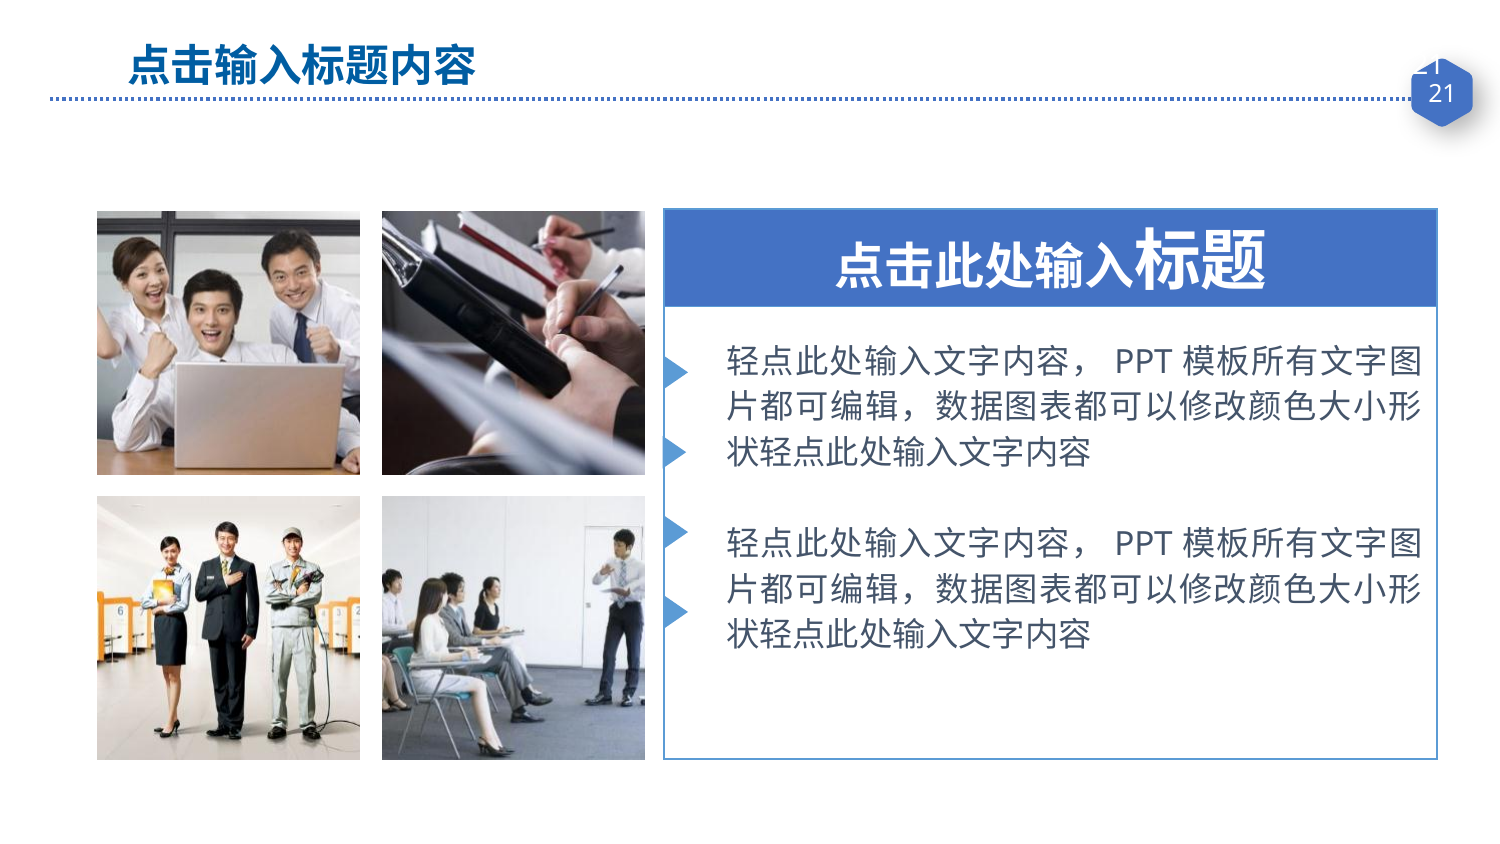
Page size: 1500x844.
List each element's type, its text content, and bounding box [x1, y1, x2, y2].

picture [97, 496, 360, 760]
slide_number 21 [1394, 38, 1463, 97]
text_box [662, 209, 1438, 760]
picture [382, 211, 645, 475]
picture [382, 496, 645, 760]
picture [97, 211, 360, 475]
text_box 点击输入标题内容 [99, 32, 505, 97]
